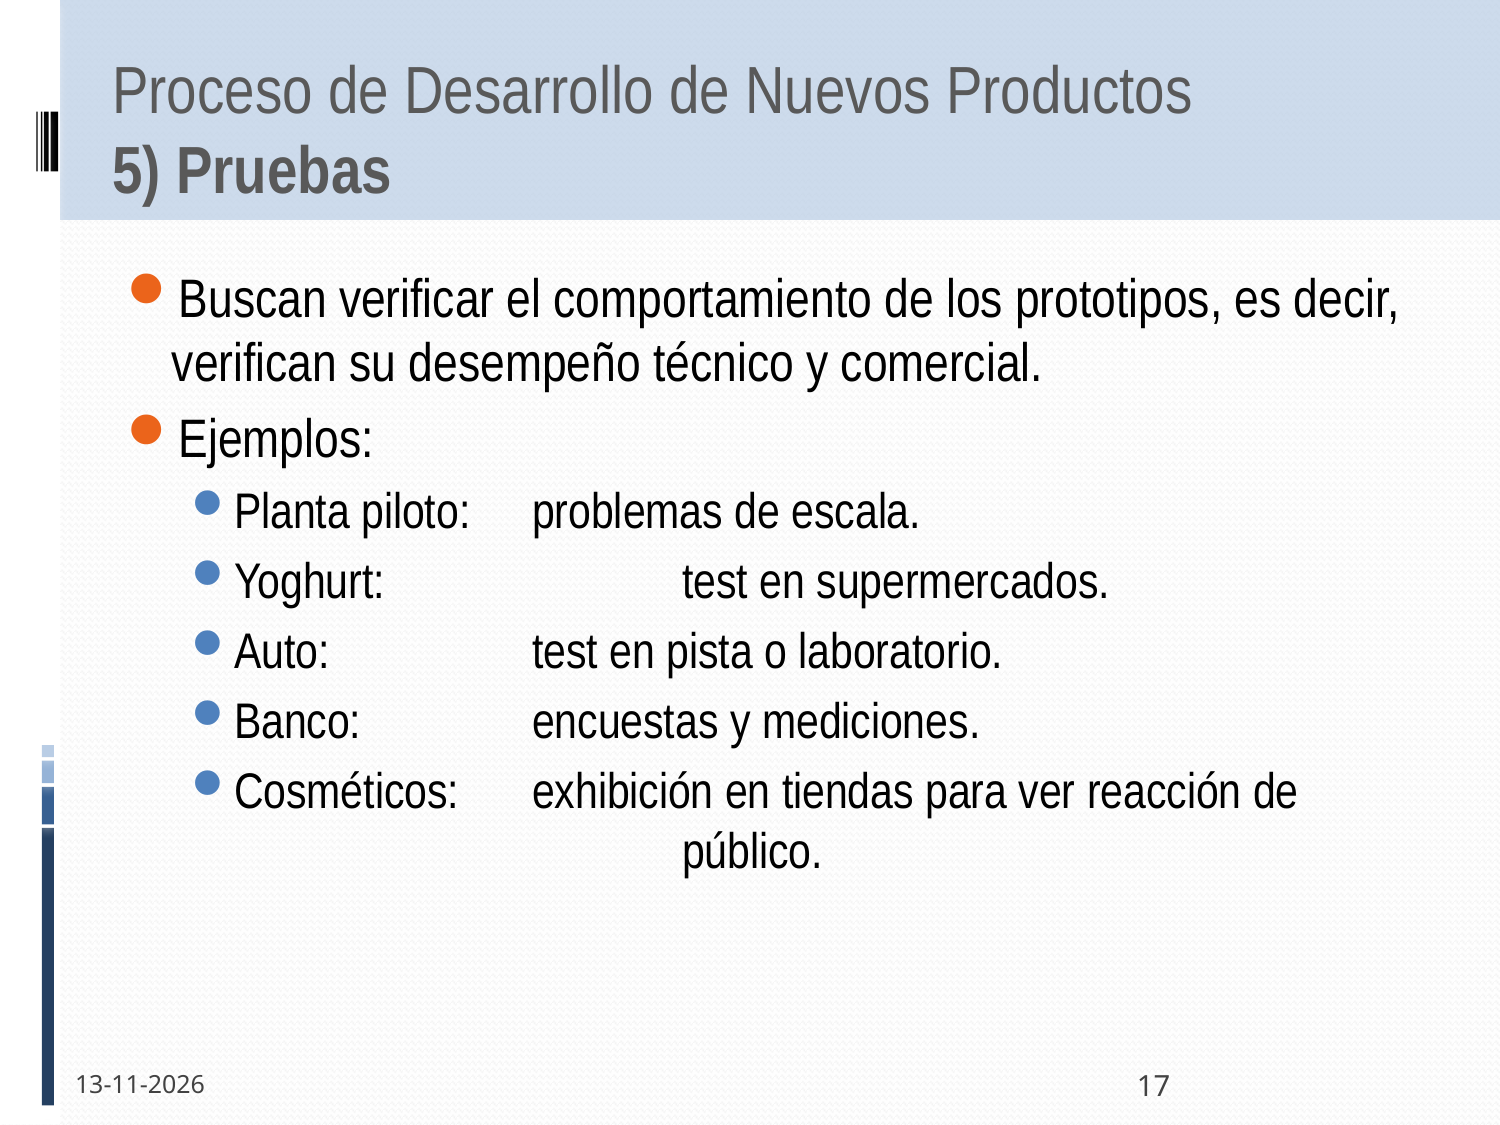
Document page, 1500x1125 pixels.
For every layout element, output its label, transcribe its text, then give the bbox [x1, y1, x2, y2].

title Proceso de Desarrollo de Nuevos Productos 5) Pruebas [111, 18, 1436, 207]
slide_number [75, 1042, 243, 1103]
slide_number 17 [1045, 1046, 1171, 1107]
list Buscan verificar el comportamiento de los prototipos, es decir, verifican su desempeño técnico y comercial. Ejemplos: Planta piloto: problemas de escala. Yoghurt: test en supermercados. Auto: test en pista o laboratorio. Banco: encuestas y mediciones. Cosméticos: exhibición en tiendas para ver reacción de público. [111, 255, 1436, 1038]
